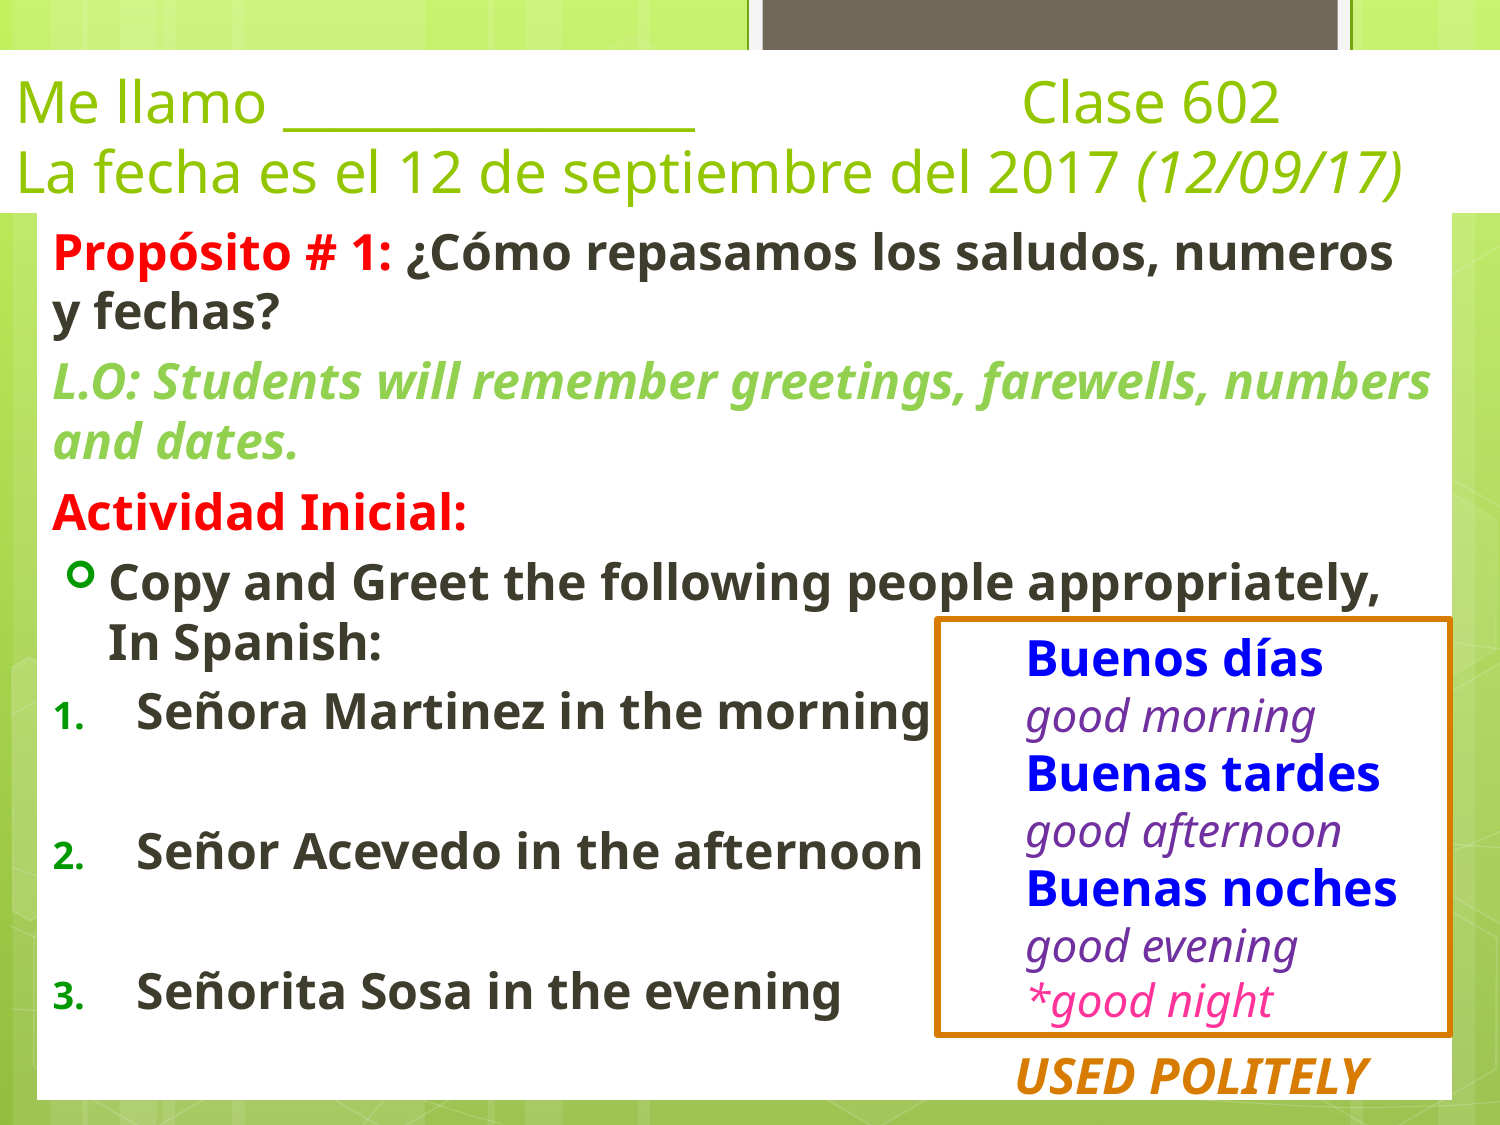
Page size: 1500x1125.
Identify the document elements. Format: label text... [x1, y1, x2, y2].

text_box USED POLITELY [1000, 1036, 1383, 1112]
list Propósito # 1: ¿Cómo repasamos los saludos, numeros y fechas? L.O: Students will remember greetings, farewells, numbers and dates. Actividad Inicial: Copy and Greet the following people appropriately, In Spanish: Señora Martinez in the morning Señor Acevedo in the afternoon Señorita Sosa in the evening [37, 212, 1452, 1100]
title Me llamo ________________ Clase 602 La fecha es el 12 de septiembre del 2017 (12/09/17) [0, 50, 1500, 213]
text_box [936, 618, 1451, 1036]
